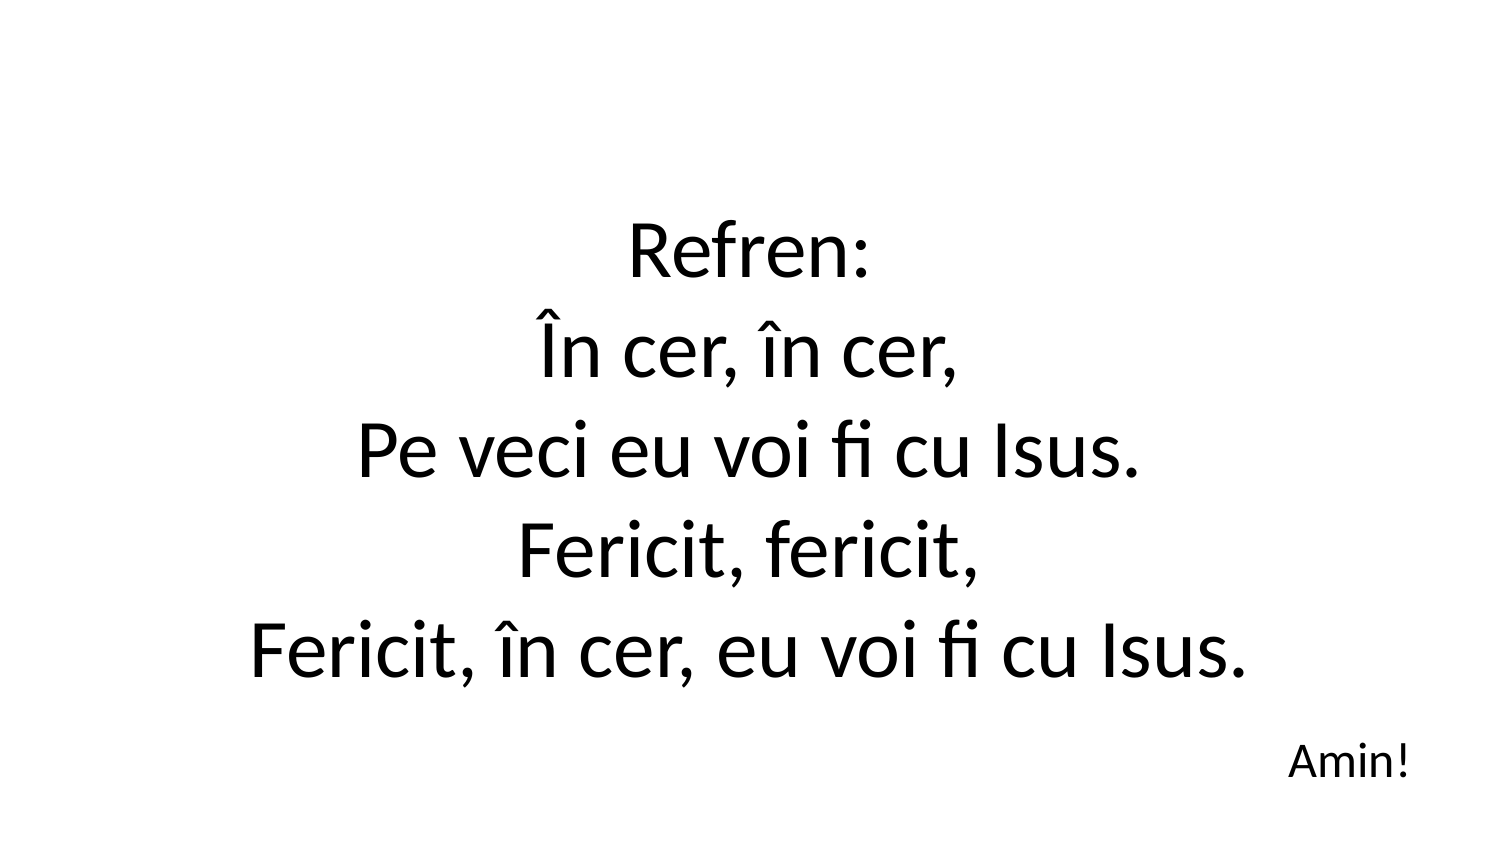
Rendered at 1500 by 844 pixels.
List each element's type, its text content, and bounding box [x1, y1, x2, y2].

text_box Amin! [1273, 674, 1427, 795]
text_box Refren: În cer, în cer, Pe veci eu voi fi cu Isus. Fericit, fericit, Fericit, în cer, eu voi fi cu Isus. [234, 142, 1266, 702]
